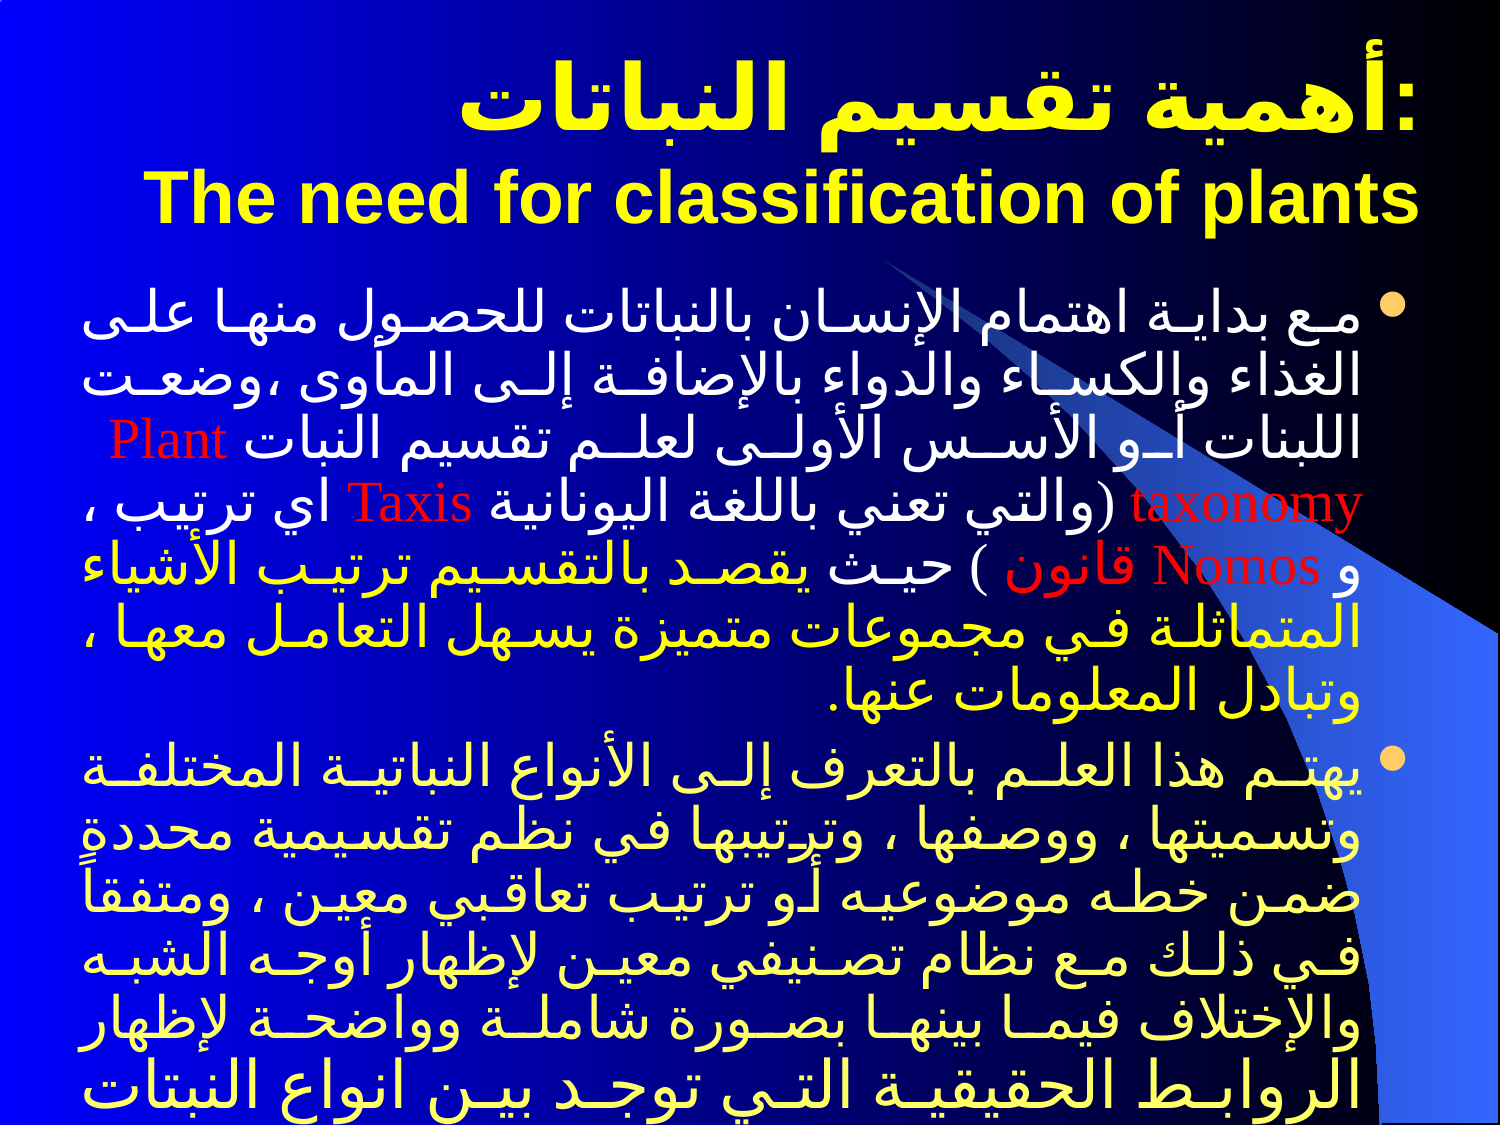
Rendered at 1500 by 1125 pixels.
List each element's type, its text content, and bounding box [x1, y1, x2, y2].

list مع بداية اهتمام الإنسان بالنباتات للحصول منها على الغذاء والكساء والدواء بالإضافة إلى المأوى ،وضعت اللبنات أو الأسس الأولى لعلم تقسيم النبات Plant taxonomy (والتي تعني باللغة اليونانية Taxis اي ترتيب ، و Nomos قانون ) حيث يقصد بالتقسيم ترتيب الأشياء المتماثلة في مجموعات متميزة يسهل التعامل معها ، وتبادل المعلومات عنها. يهتم هذا العلم بالتعرف إلى الأنواع النباتية المختلفة وتسميتها ، ووصفها ، وترتيبها في نظم تقسيمية محددة ضمن خطه موضوعيه أو ترتيب تعاقبي معين ، ومتفقاً في ذلك مع نظام تصنيفي معين لإظهار أوجه الشبه والإختلاف فيما بينها بصورة شاملة وواضحة لإظهار الروابط الحقيقية التي توجد بين انواع النبتات المختلفة. [49, 274, 1451, 1063]
title أهمية تقسيم النباتات: The need for classification of plants [49, 99, 1438, 274]
